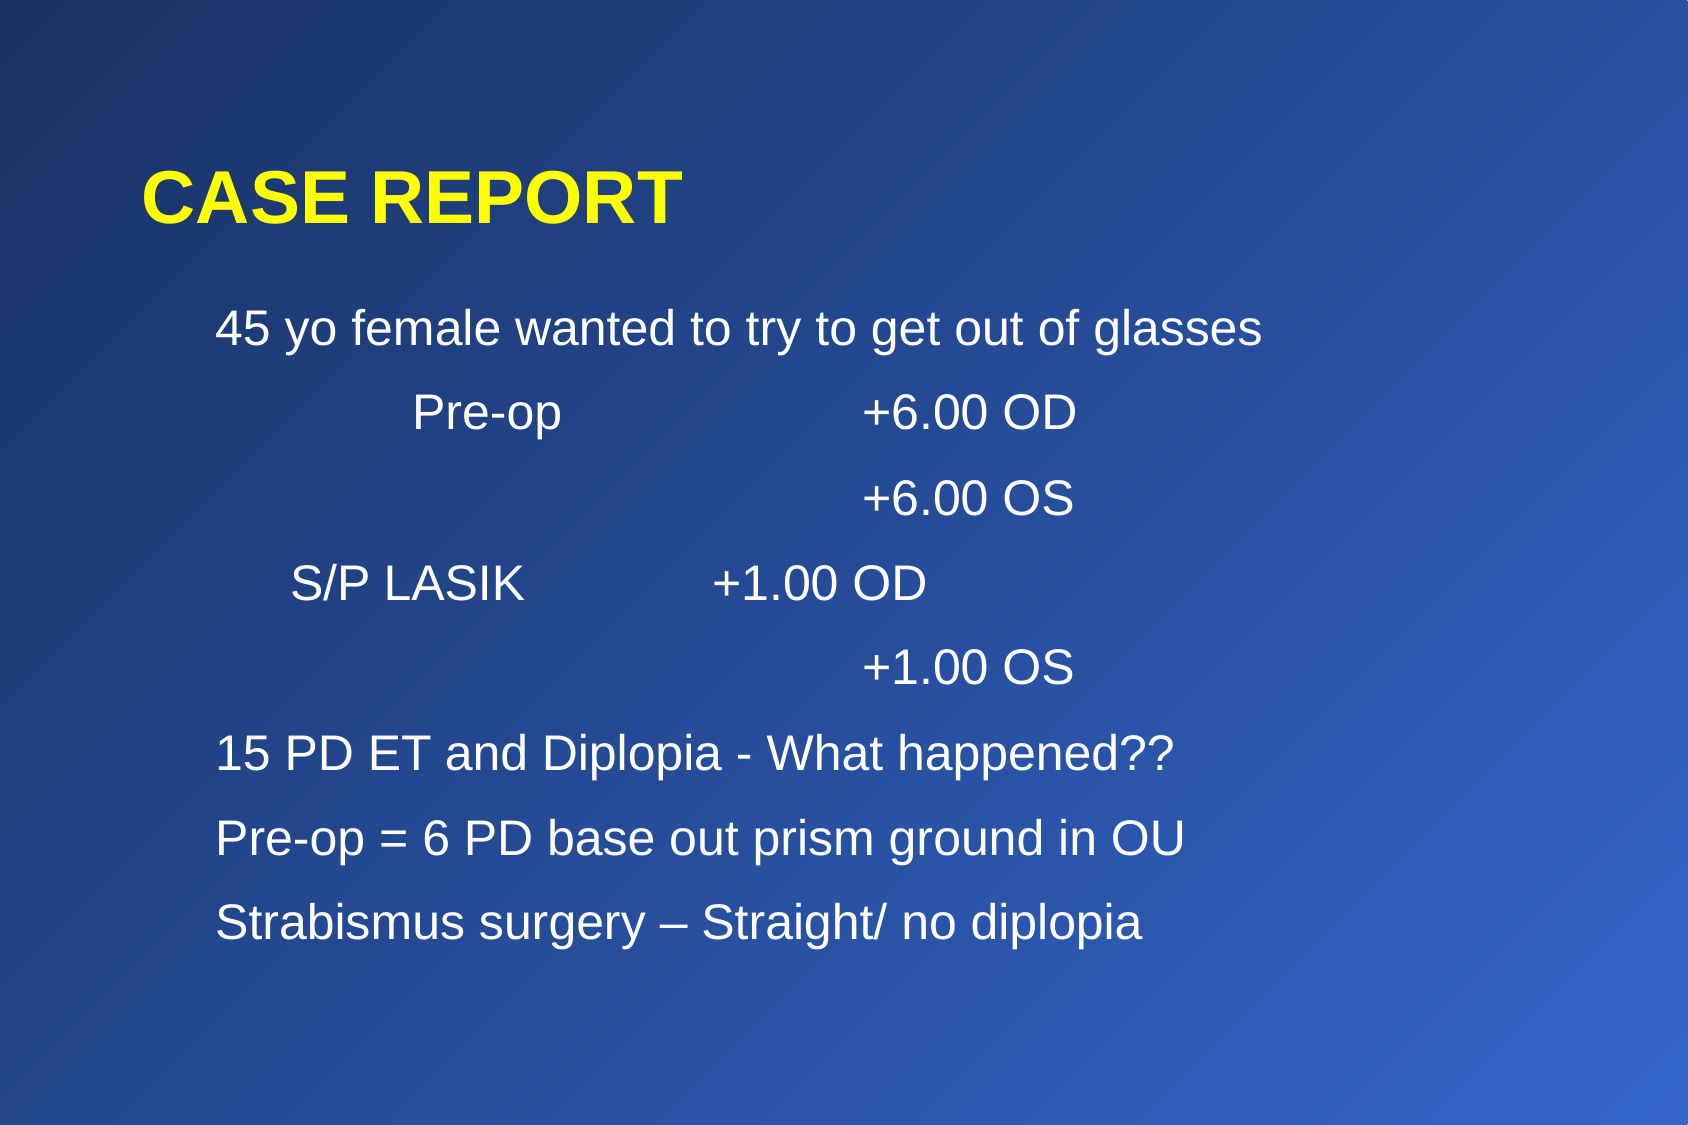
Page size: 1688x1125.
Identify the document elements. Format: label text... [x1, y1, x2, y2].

list 45 yo female wanted to try to get out of glasses Pre-op +6.00 OD +6.00 OS S/P LASIK +1.00 OD +1.00 OS 15 PD ET and Diplopia - What happened?? Pre-op = 6 PD base out prism ground in OU Strabismus surgery – Straight/ no diplopia [125, 287, 1438, 1050]
title CASE REPORT [126, 99, 1561, 288]
